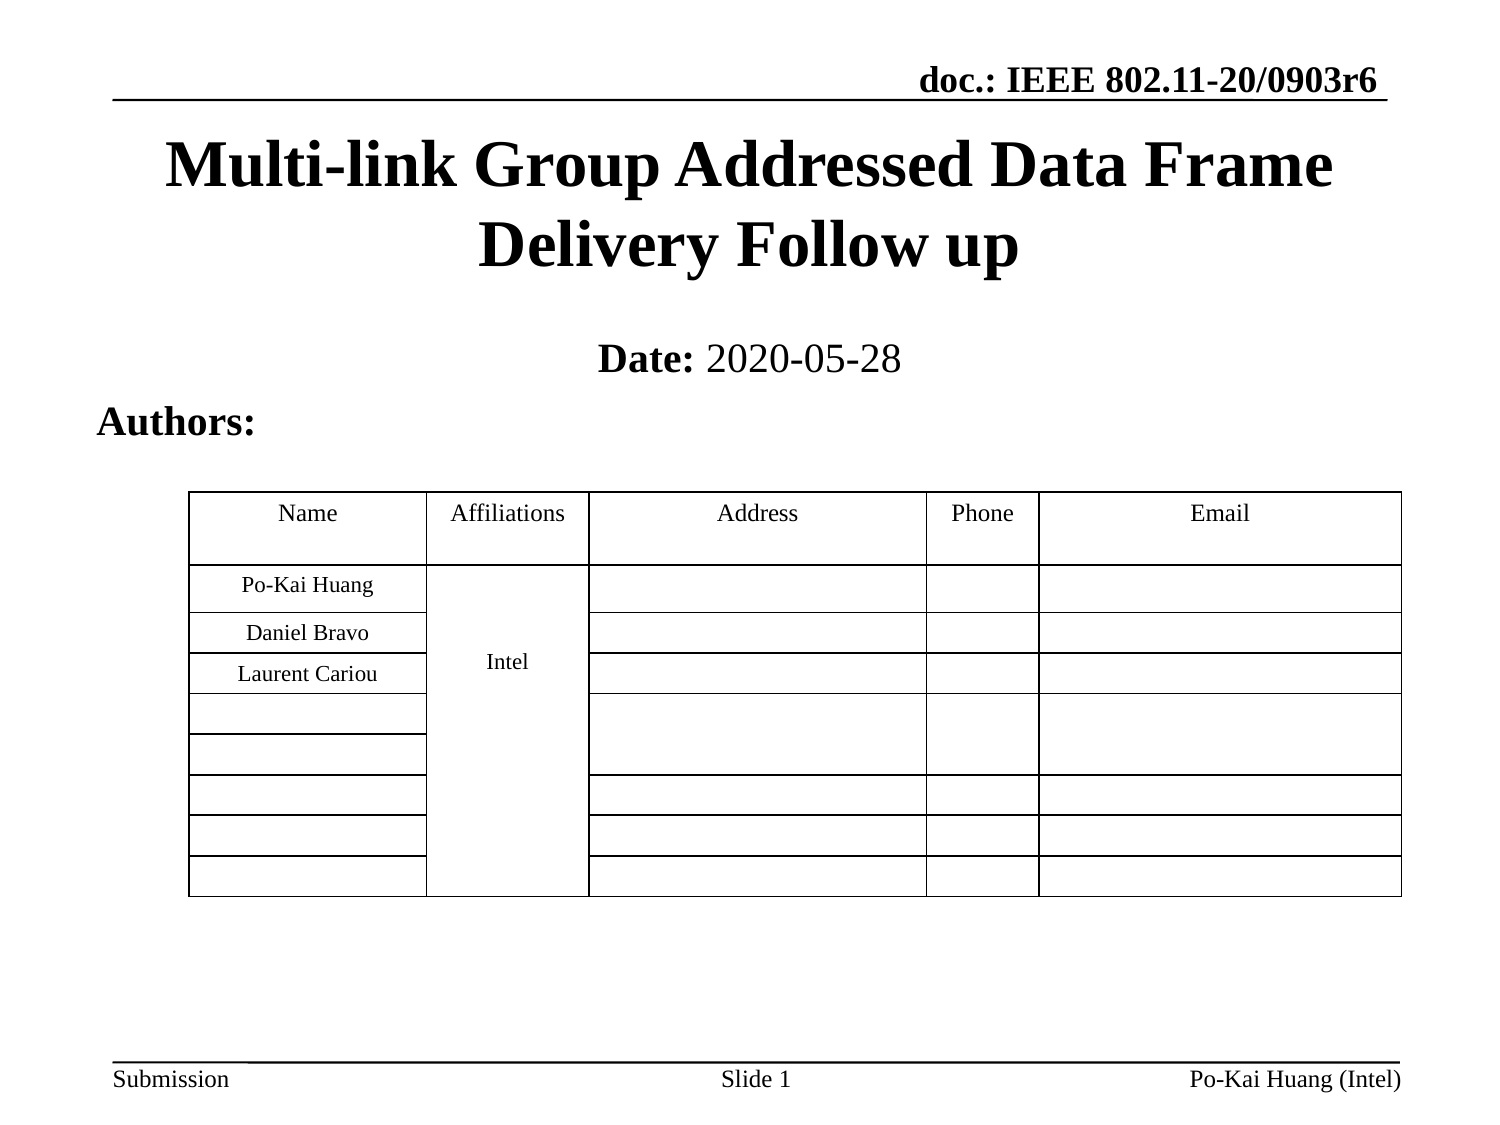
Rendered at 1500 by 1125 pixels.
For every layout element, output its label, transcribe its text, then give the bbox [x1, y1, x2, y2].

table_cell [590, 734, 926, 774]
table_header Email [1040, 493, 1401, 564]
table_cell [590, 816, 926, 855]
list Date: 2020-05-28 [112, 323, 1388, 386]
table_cell [1040, 734, 1401, 774]
table_cell [927, 776, 1038, 814]
table_cell [927, 566, 1038, 612]
table_cell Daniel Bravo [190, 613, 426, 652]
table_cell [190, 776, 426, 814]
table_cell [927, 734, 1038, 774]
footer Po-Kai Huang (Intel) [1186, 1061, 1402, 1093]
table_cell [1040, 566, 1401, 612]
table_cell [1040, 776, 1401, 814]
table_cell [1040, 857, 1401, 896]
title Multi-link Group Addressed Data Frame Delivery Follow up [112, 112, 1388, 288]
table_cell Laurent Cariou [190, 654, 426, 693]
table_header Address [590, 493, 926, 564]
table_cell [1040, 694, 1401, 734]
table_cell [190, 694, 426, 733]
table_cell [927, 857, 1038, 896]
table_header Phone [927, 493, 1038, 564]
table_cell [590, 776, 926, 814]
table_cell [190, 735, 426, 774]
table_cell Intel [427, 566, 588, 896]
slide_number Slide 1 [712, 1061, 800, 1093]
table_cell [590, 694, 926, 734]
table_header Name [190, 493, 426, 564]
table_cell [1040, 816, 1401, 855]
table_cell [927, 816, 1038, 855]
table_cell Po-Kai Huang [190, 566, 426, 612]
table_cell [190, 816, 426, 855]
text_box Authors: [81, 385, 319, 449]
table_header Affiliations [427, 493, 588, 564]
table_cell [590, 857, 926, 896]
table_cell [190, 857, 426, 896]
table_cell [927, 654, 1038, 693]
table_cell [590, 566, 926, 612]
table_cell [1040, 654, 1401, 693]
table_cell [927, 613, 1038, 652]
table_cell [927, 694, 1038, 734]
table_cell [1040, 613, 1401, 652]
table_cell [590, 613, 926, 652]
table_cell [590, 654, 926, 693]
